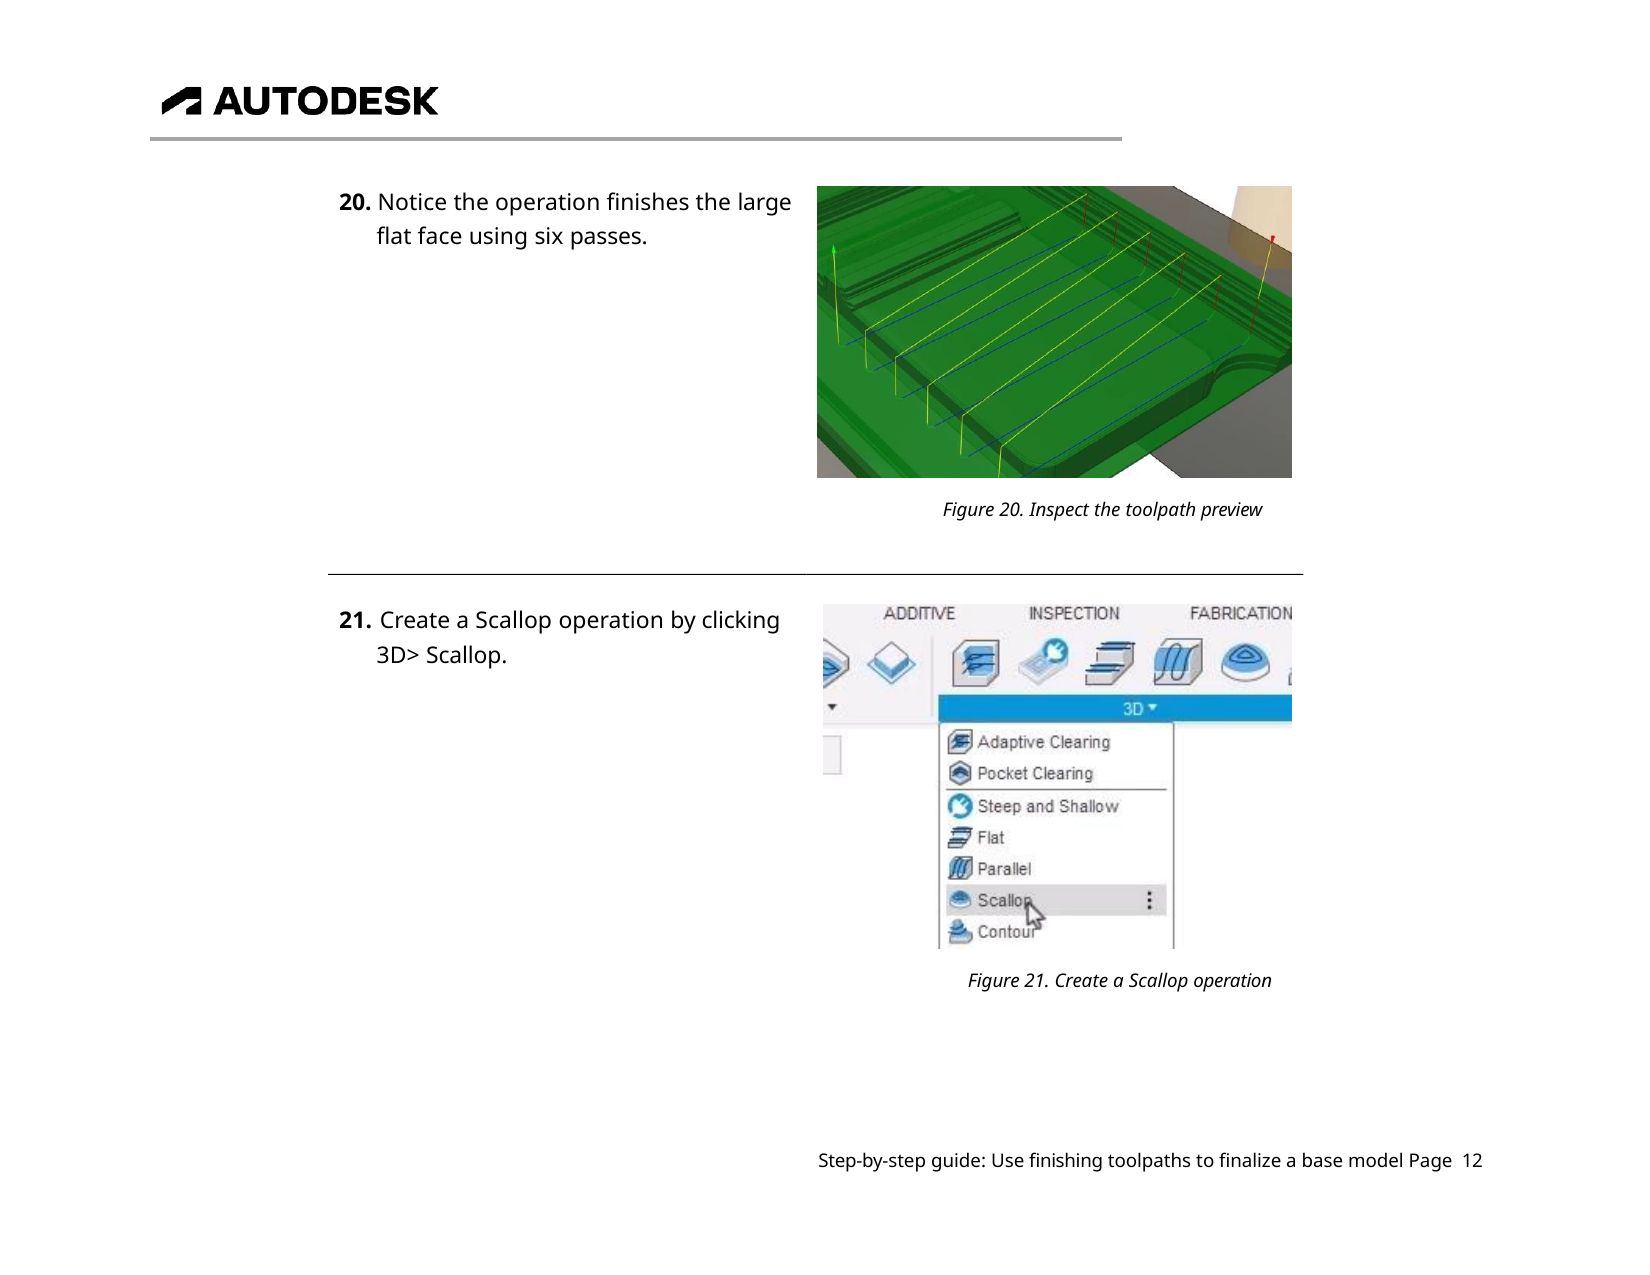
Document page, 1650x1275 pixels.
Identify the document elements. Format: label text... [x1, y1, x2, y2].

text_box 21. Create a Scallop operation by clicking 3D> Scallop. [337, 596, 785, 668]
picture [822, 604, 1292, 949]
picture [161, 86, 439, 115]
text_box 20. Notice the operation finishes the large flat face using six passes. [337, 178, 798, 250]
picture [817, 186, 1293, 478]
slide_number Step-by-step guide: Use finishing toolpaths to finalize a base model Page 20 [816, 1145, 1509, 1275]
text_box Figure 20. Inspect the toolpath preview [940, 495, 1295, 521]
text_box Figure 21. Create a Scallop operation [965, 966, 1294, 992]
